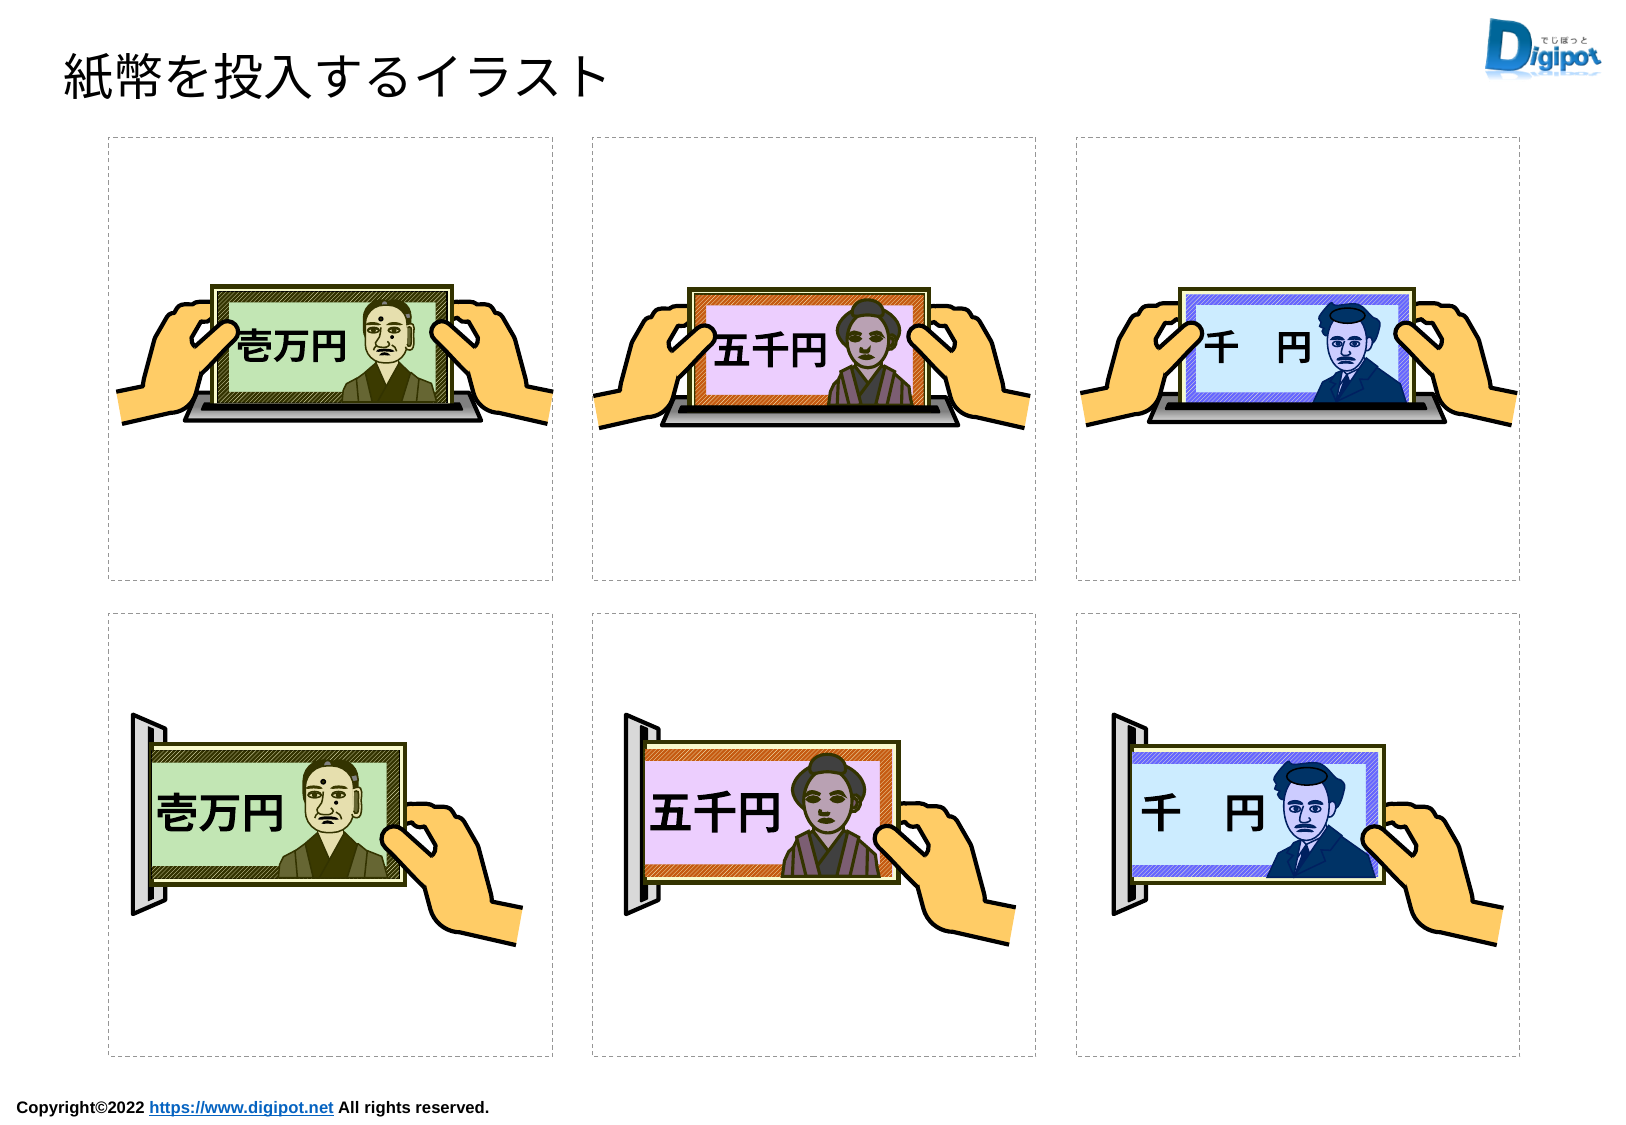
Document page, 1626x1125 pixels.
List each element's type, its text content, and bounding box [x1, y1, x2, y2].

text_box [625, 714, 1037, 927]
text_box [1062, 289, 1536, 423]
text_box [575, 289, 1049, 426]
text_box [98, 286, 572, 421]
picture [1485, 18, 1602, 82]
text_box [132, 714, 544, 928]
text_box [1113, 714, 1525, 928]
text_box 紙幣を投入するイラスト [48, 38, 628, 113]
